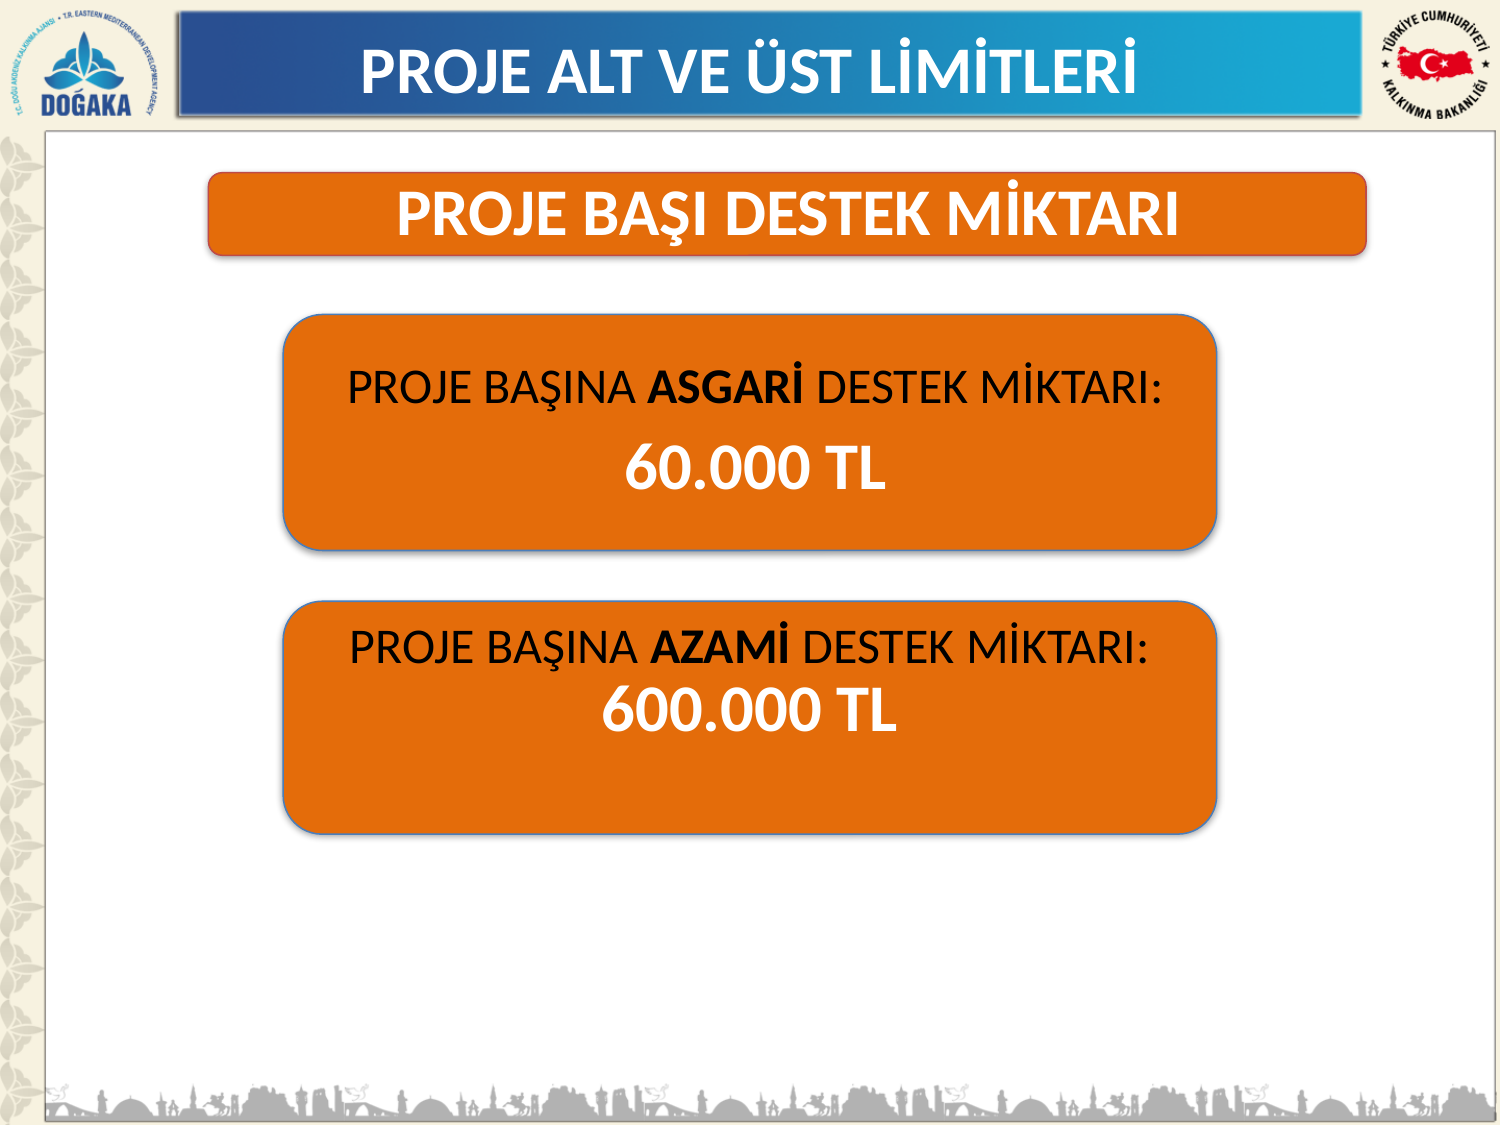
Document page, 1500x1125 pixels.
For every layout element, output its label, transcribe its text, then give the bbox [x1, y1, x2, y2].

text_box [282, 314, 1217, 551]
picture [0, 0, 1500, 1125]
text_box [208, 172, 1367, 256]
text_box PROJE ALT VE ÜST LİMİTLERİ [345, 19, 1155, 114]
text_box PROJE BAŞINA AZAMİ DESTEK MİKTARI: 600.000 TL [282, 600, 1218, 835]
